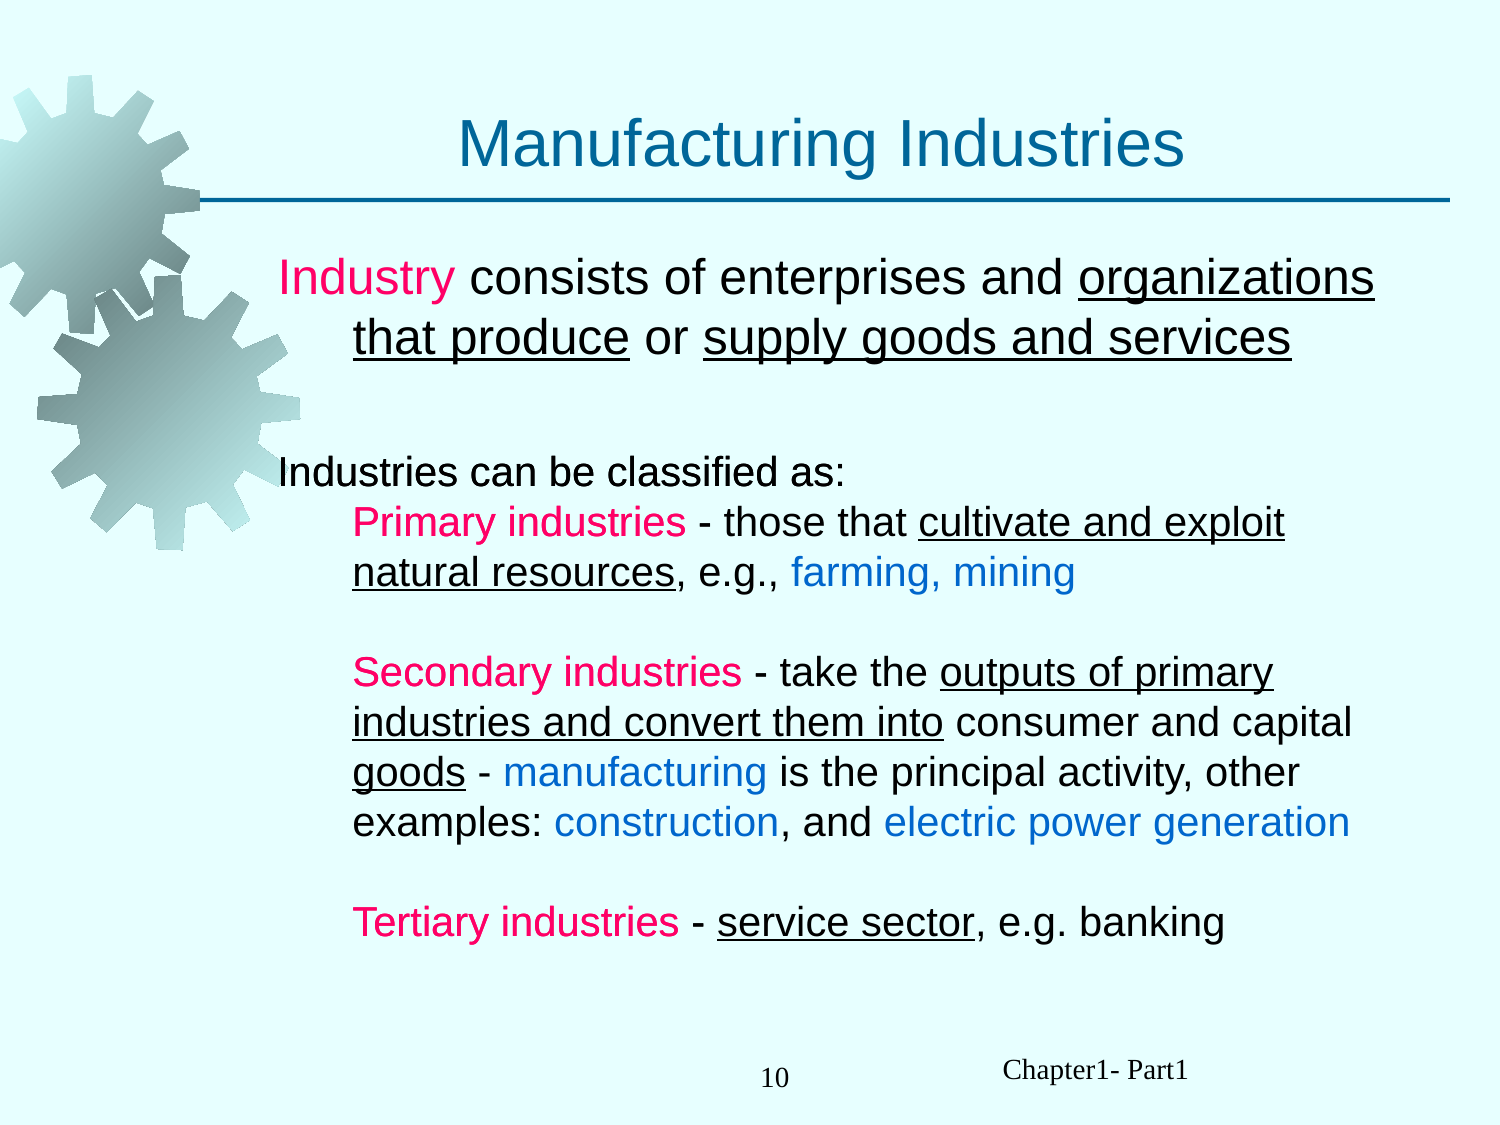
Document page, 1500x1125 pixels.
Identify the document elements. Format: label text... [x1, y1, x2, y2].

slide_number 10 [599, 1050, 951, 1125]
list Industry consists of enterprises and organizations that produce or supply goods and services [262, 237, 1438, 426]
footer Chapter1- Part1 [987, 1042, 1463, 1122]
title Manufacturing Industries [210, 35, 1452, 190]
text_box Industries can be classified as: Primary industries - those that cultivate and exploit natural resources, e.g., farming, mining Secondary industries - take the outputs of primary industries and convert them into consumer and capital goods - manufacturing is the principal activity, other examples: construction, and electric power generation Tertiary industries - service sector, e.g. banking [262, 437, 1375, 953]
